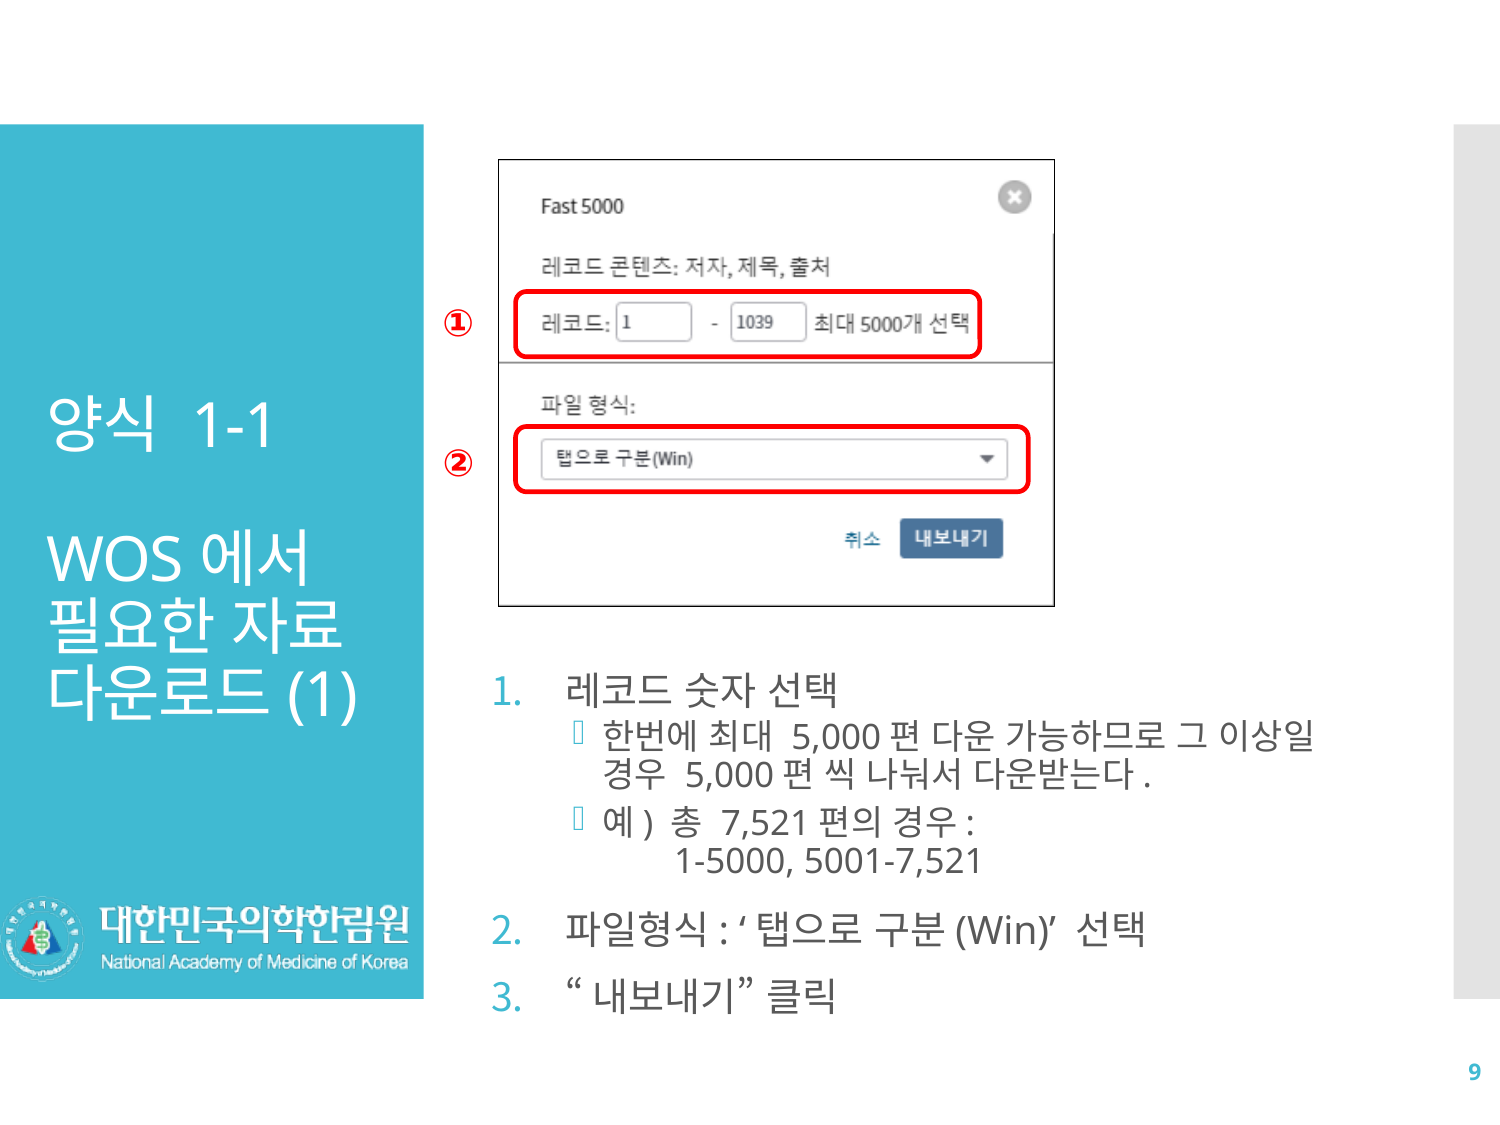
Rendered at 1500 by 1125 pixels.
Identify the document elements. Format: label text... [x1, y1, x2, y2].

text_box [418, 291, 1029, 506]
list 레코드 숫자 선택 한번에 최대 5,000편 다운 가능하므로 그 이상일 경우 5,000편 씩 나눠서 다운받는다. 예) 총 7,521편의 경우: 1-5000, 5001-7,521 파일형식: ‘탭으로 구분(Win)’ 선택 “내보내기” 클릭 [476, 664, 1376, 1030]
title 양식 1-1 WOS에서 필요한 자료 다운로드(1) [31, 184, 394, 896]
picture [497, 159, 1055, 607]
picture [0, 896, 410, 982]
slide_number 9 [1308, 1042, 1497, 1103]
